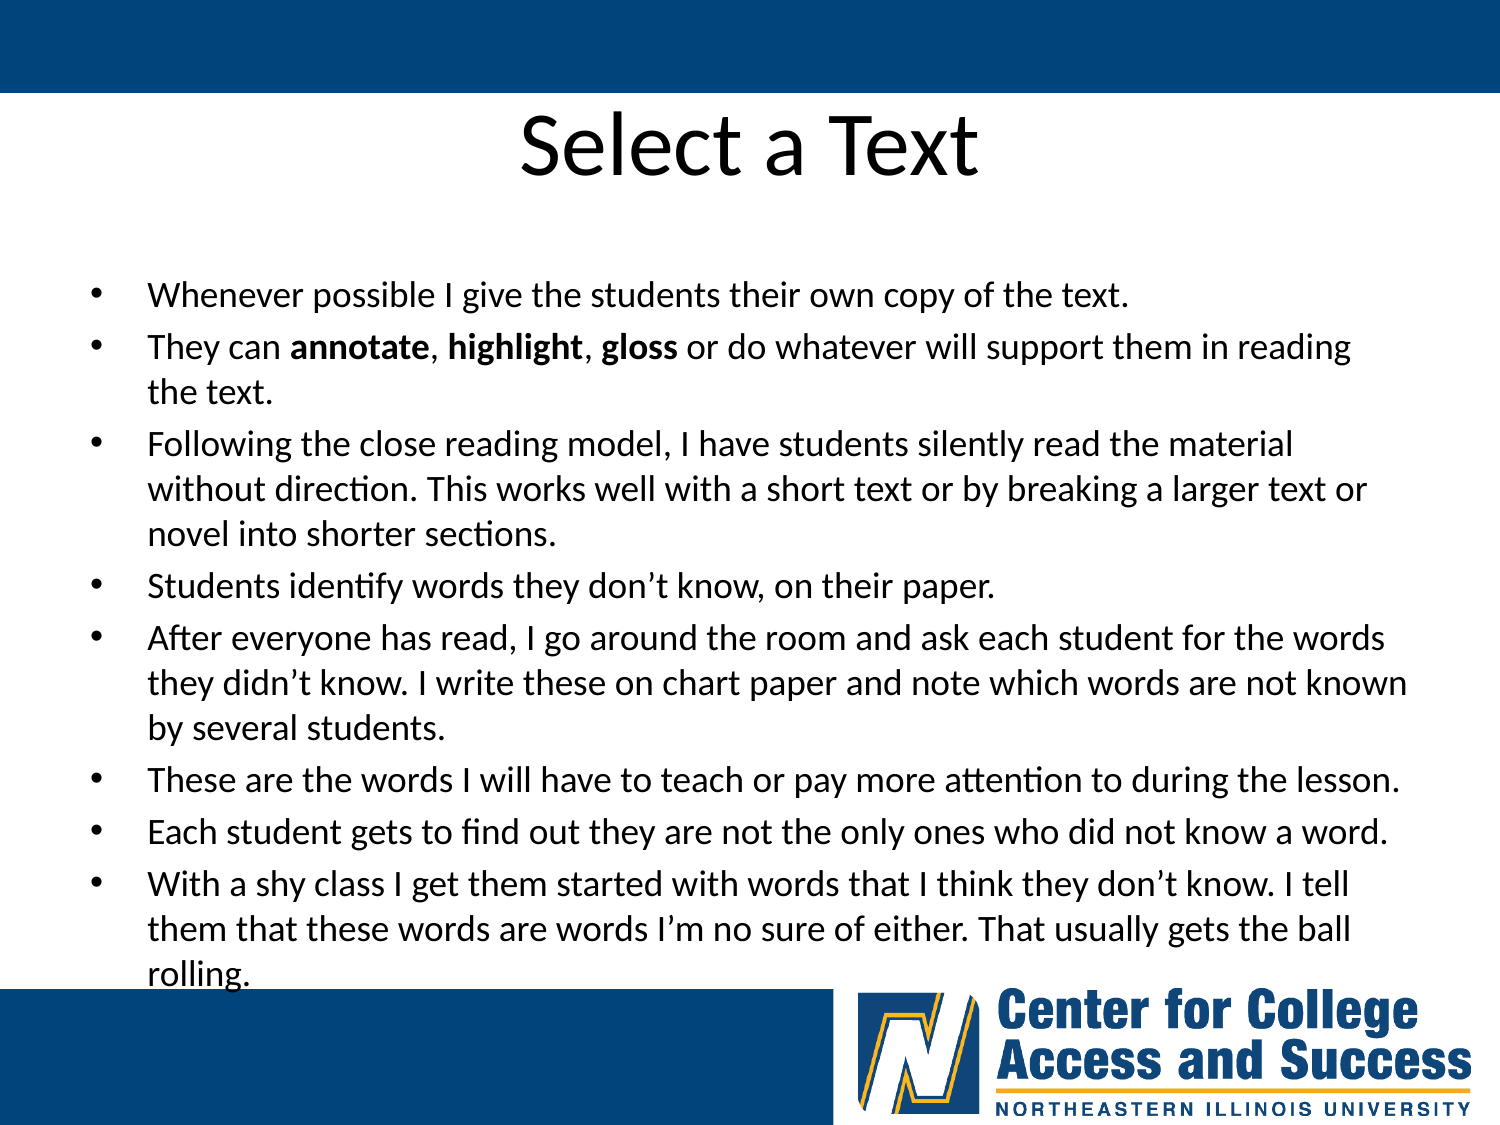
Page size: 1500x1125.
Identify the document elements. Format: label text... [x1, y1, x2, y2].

picture [0, 0, 1500, 93]
list Whenever possible I give the students their own copy of the text. They can annotate, highlight, gloss or do whatever will support them in reading the text. Following the close reading model, I have students silently read the material without direction. This works well with a short text or by breaking a larger text or novel into shorter sections. Students identify words they don’t know, on their paper. After everyone has read, I go around the room and ask each student for the words they didn’t know. I write these on chart paper and note which words are not known by several students. These are the words I will have to teach or pay more attention to during the lesson. Each student gets to find out they are not the only ones who did not know a word. With a shy class I get them started with words that I think they don’t know. I tell them that these words are words I’m no sure of either. That usually gets the ball rolling. [75, 262, 1425, 1005]
title Select a Text [75, 102, 1425, 233]
picture [858, 988, 1471, 1116]
picture [0, 989, 834, 1125]
